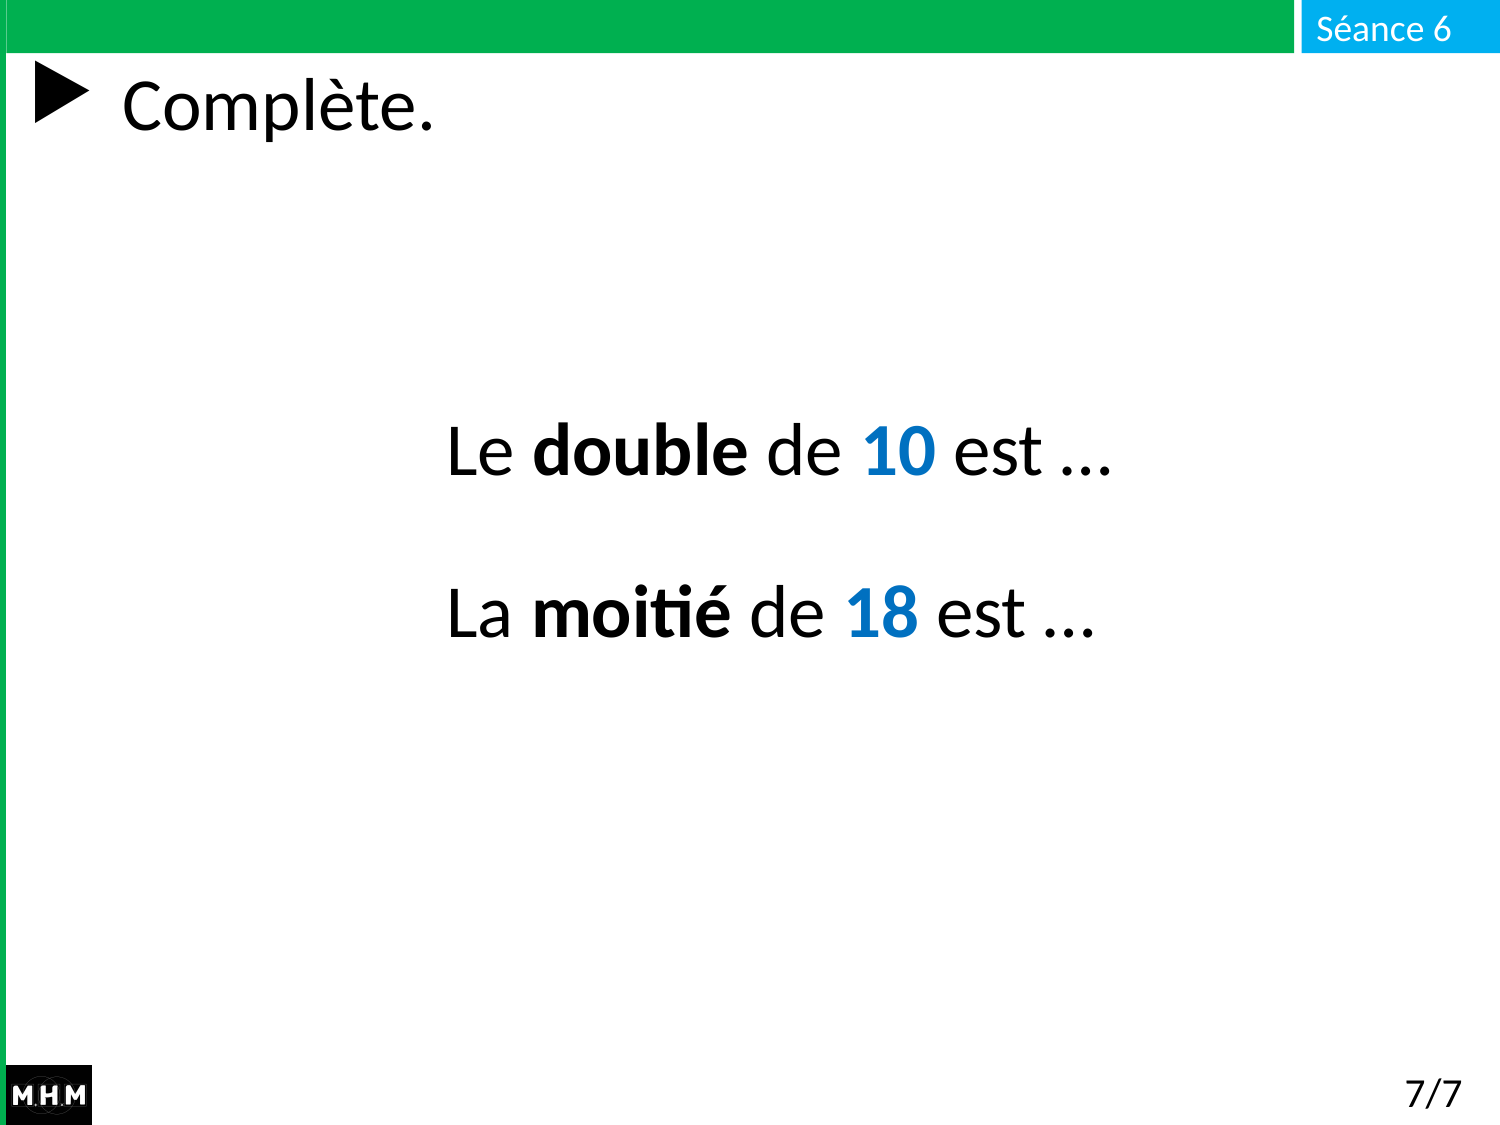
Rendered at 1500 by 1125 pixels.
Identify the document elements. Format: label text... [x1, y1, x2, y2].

text_box 7/7 [1389, 1064, 1500, 1125]
title Complète. [13, 58, 1397, 154]
text_box Le double de 10 est … La moitié de 18 est … [431, 386, 1156, 679]
picture [6, 1065, 92, 1125]
